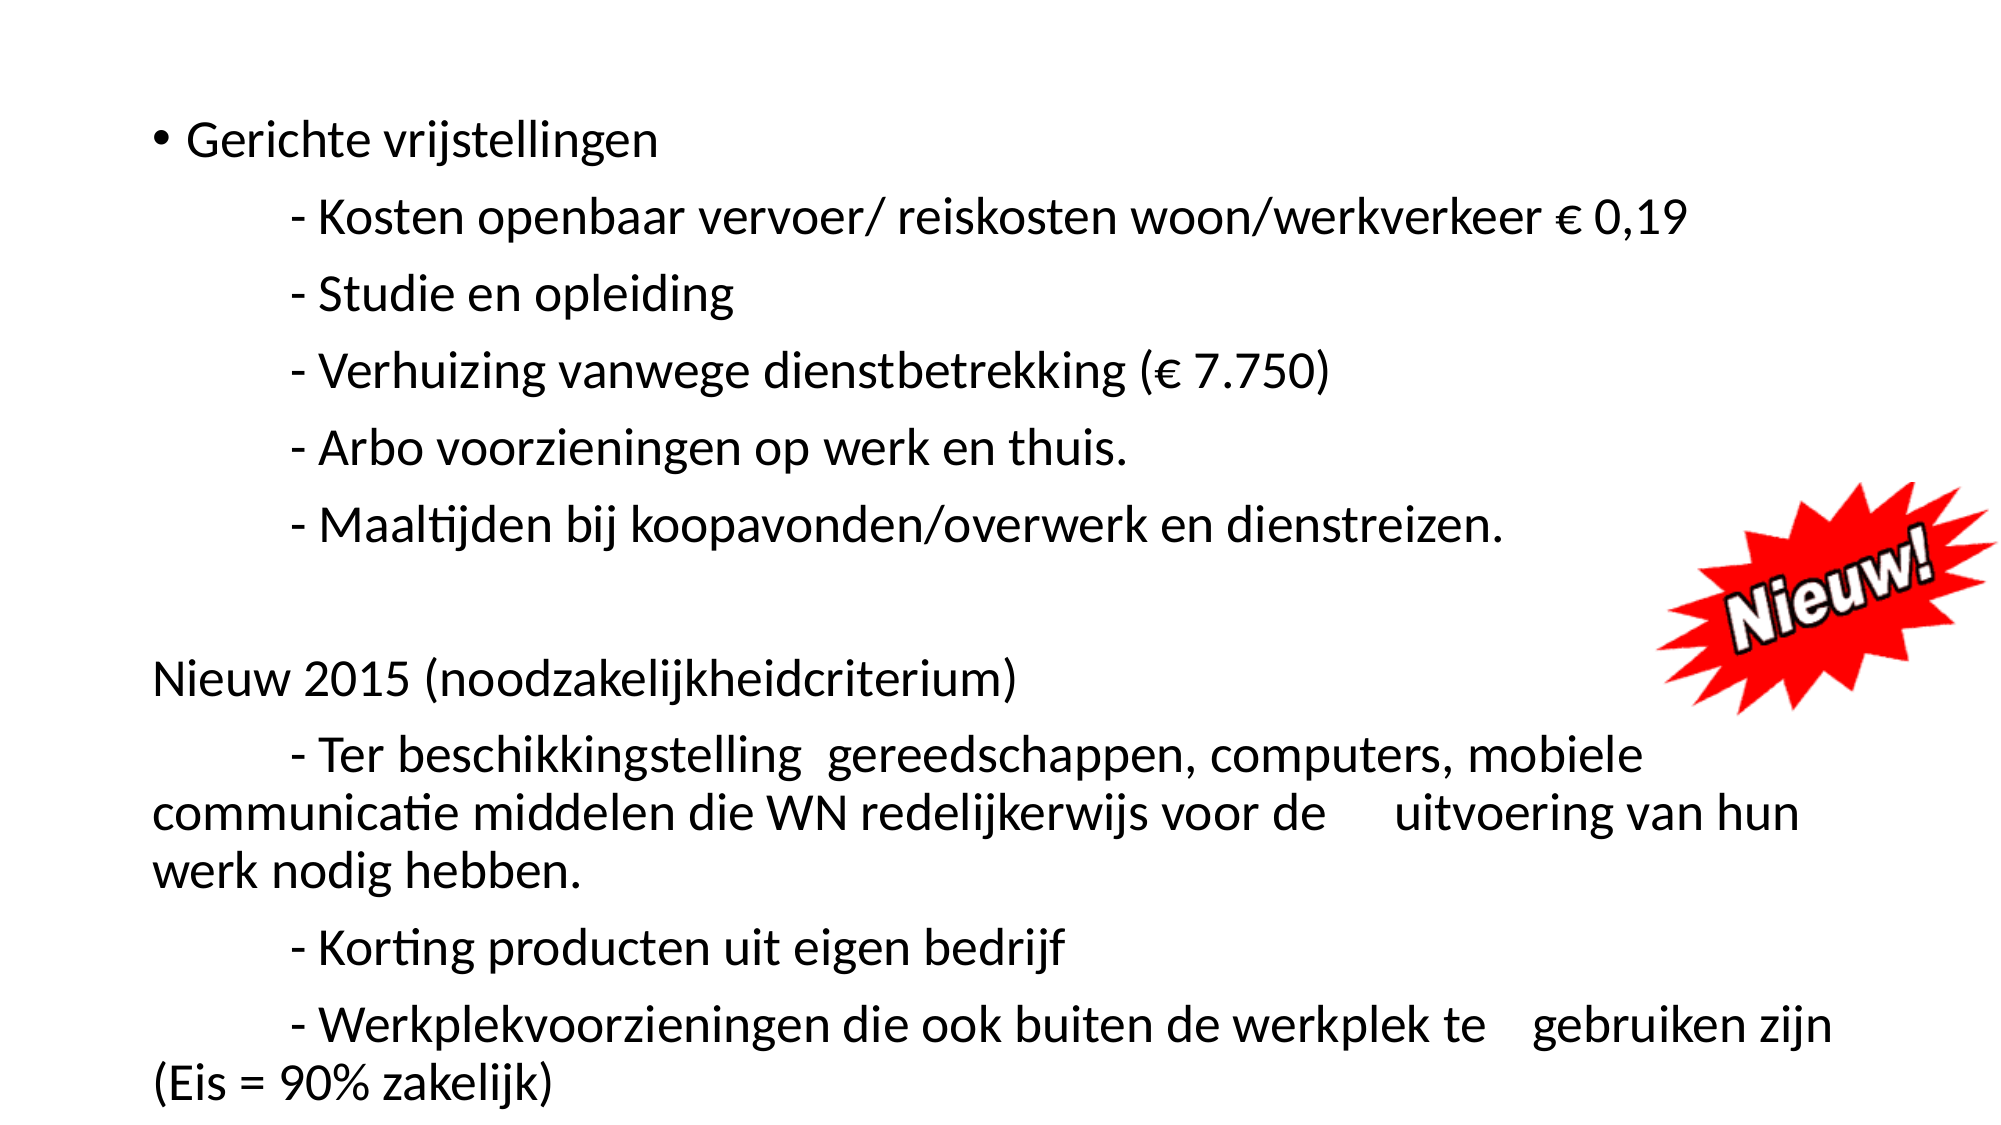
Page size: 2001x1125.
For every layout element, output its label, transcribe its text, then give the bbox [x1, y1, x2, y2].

text_box Gerichte vrijstellingen - Kosten openbaar vervoer/ reiskosten woon/werkverkeer € 0,19 - Studie en opleiding - Verhuizing vanwege dienstbetrekking (€ 7.750) - Arbo voorzieningen op werk en thuis. - Maaltijden bij koopavonden/overwerk en dienstreizen. Nieuw 2015 (noodzakelijkheidcriterium) - Ter beschikkingstelling gereedschappen, computers, mobiele communicatie middelen die WN redelijkerwijs voor de uitvoering van hun werk nodig hebben. - Korting producten uit eigen bedrijf - Werkplekvoorzieningen die ook buiten de werkplek te gebruiken zijn (Eis = 90% zakelijk) [137, 26, 1863, 1125]
picture [1643, 482, 2000, 718]
